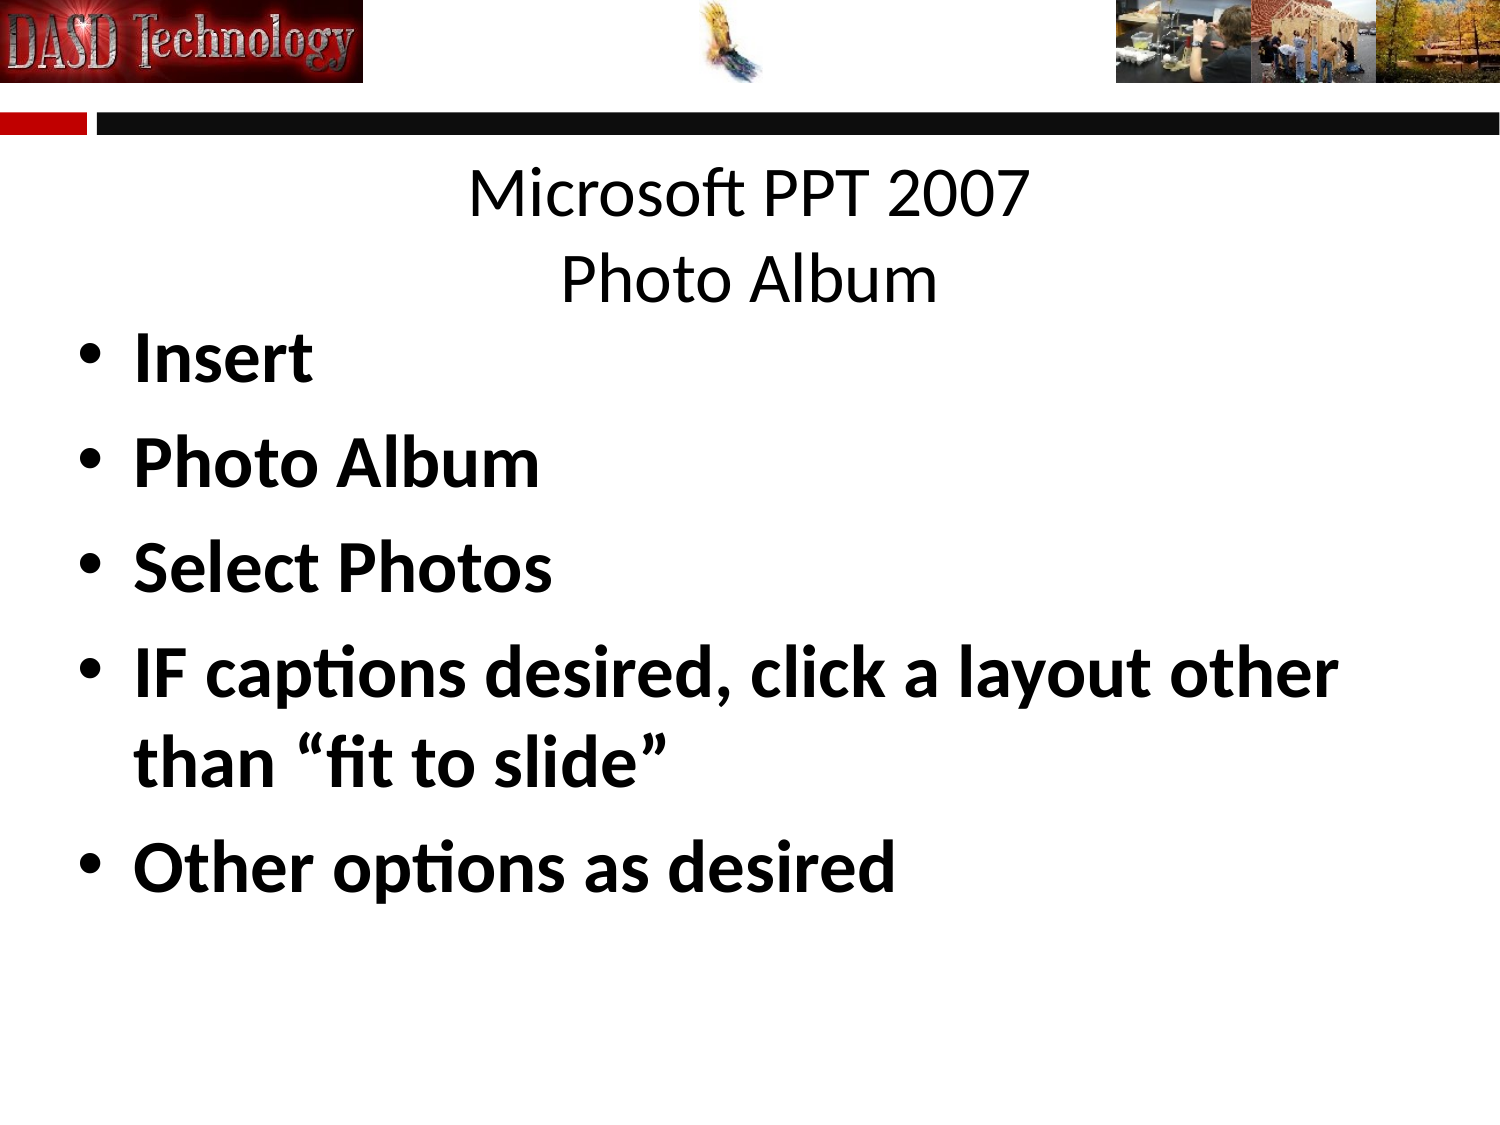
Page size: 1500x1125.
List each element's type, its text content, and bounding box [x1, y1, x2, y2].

picture [699, 0, 764, 83]
list Insert Photo Album Select Photos IF captions desired, click a layout other than “fit to slide” Other options as desired [62, 299, 1375, 1043]
text_box [95, 110, 1500, 137]
title Microsoft PPT 2007 Photo Album [75, 137, 1425, 325]
picture [0, 0, 363, 84]
text_box [0, 110, 89, 137]
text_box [1116, 0, 1500, 83]
